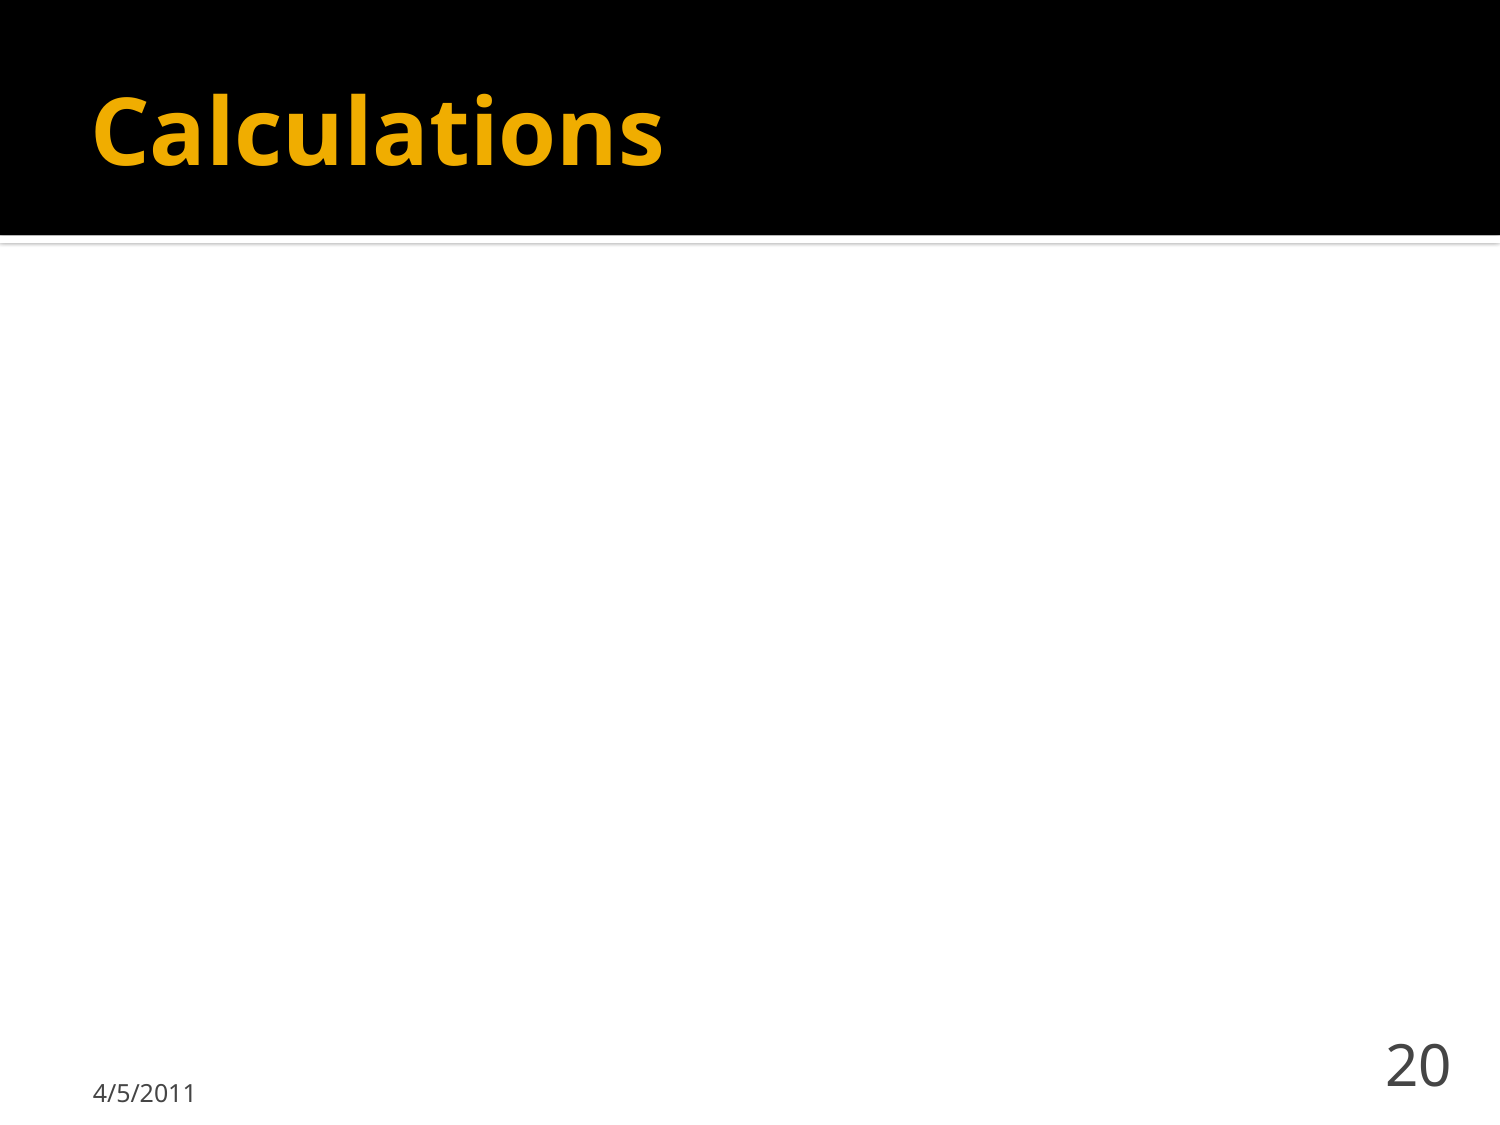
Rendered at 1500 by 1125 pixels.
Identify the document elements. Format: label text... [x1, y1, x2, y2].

title Calculations [75, 25, 1425, 231]
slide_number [75, 1062, 425, 1108]
slide_number 20 [1345, 1062, 1467, 1108]
